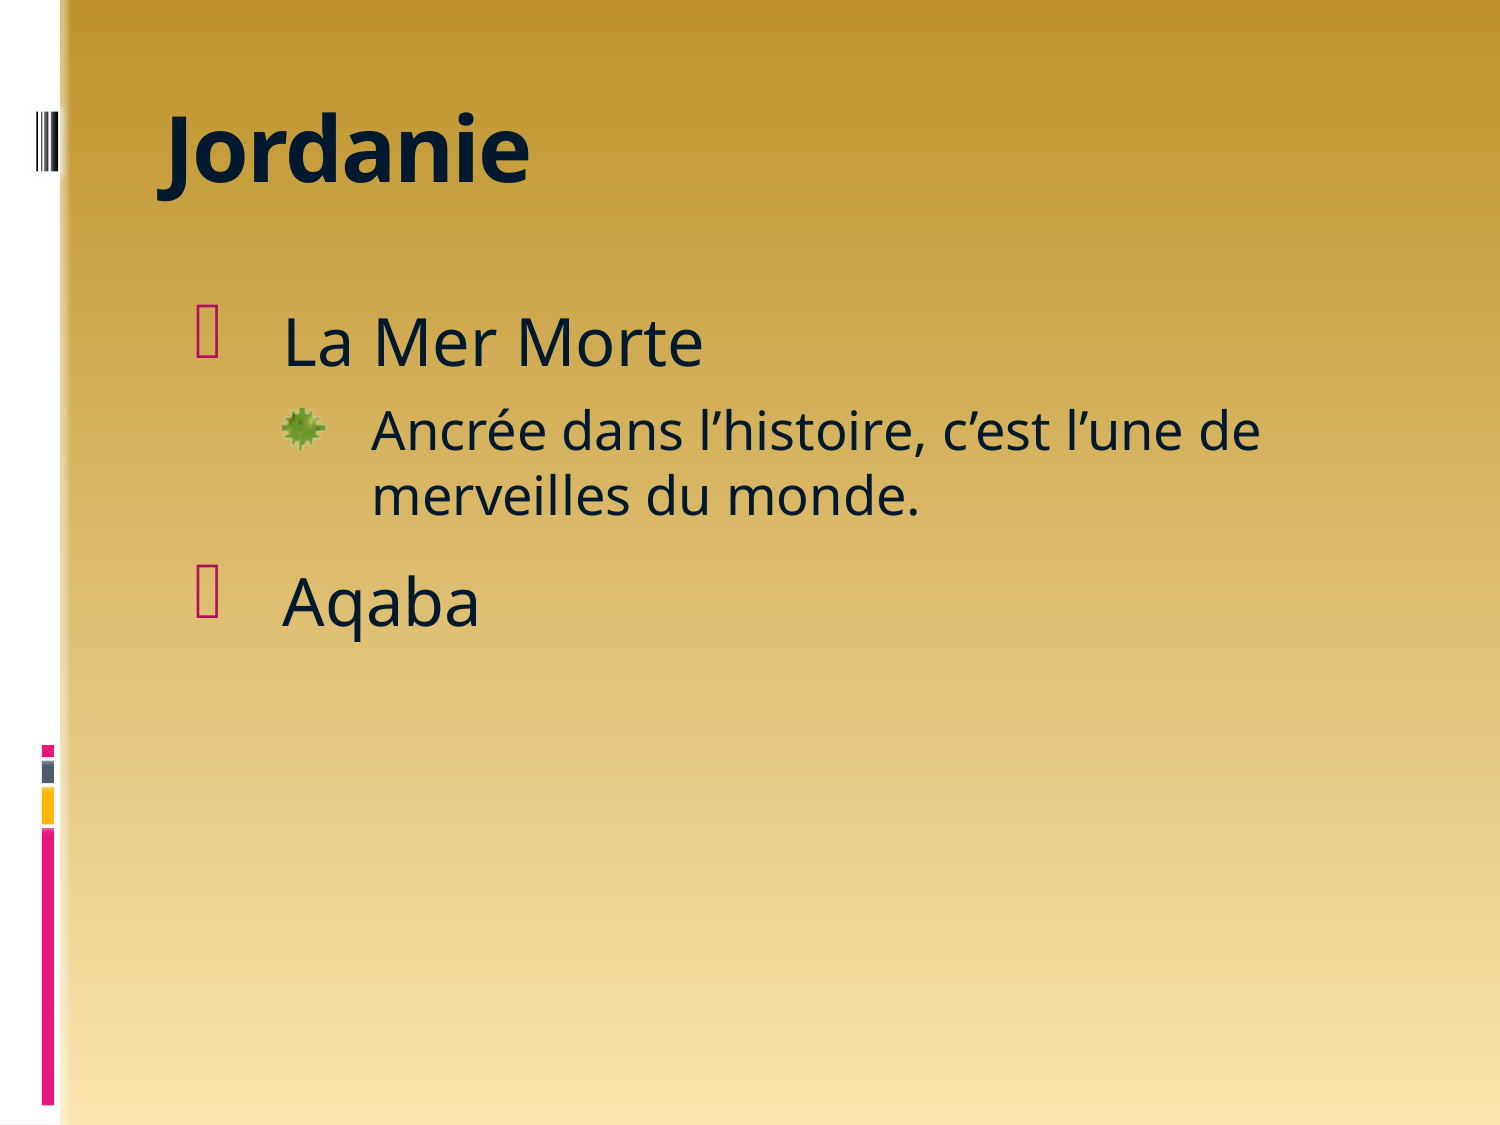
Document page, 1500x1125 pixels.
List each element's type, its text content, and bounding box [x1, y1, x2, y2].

picture [282, 408, 325, 450]
list La Mer Morte Ancrée dans l’histoire, c’est l’une de merveilles du monde. Aqaba [150, 292, 1425, 1043]
title Jordanie [150, 83, 1425, 234]
